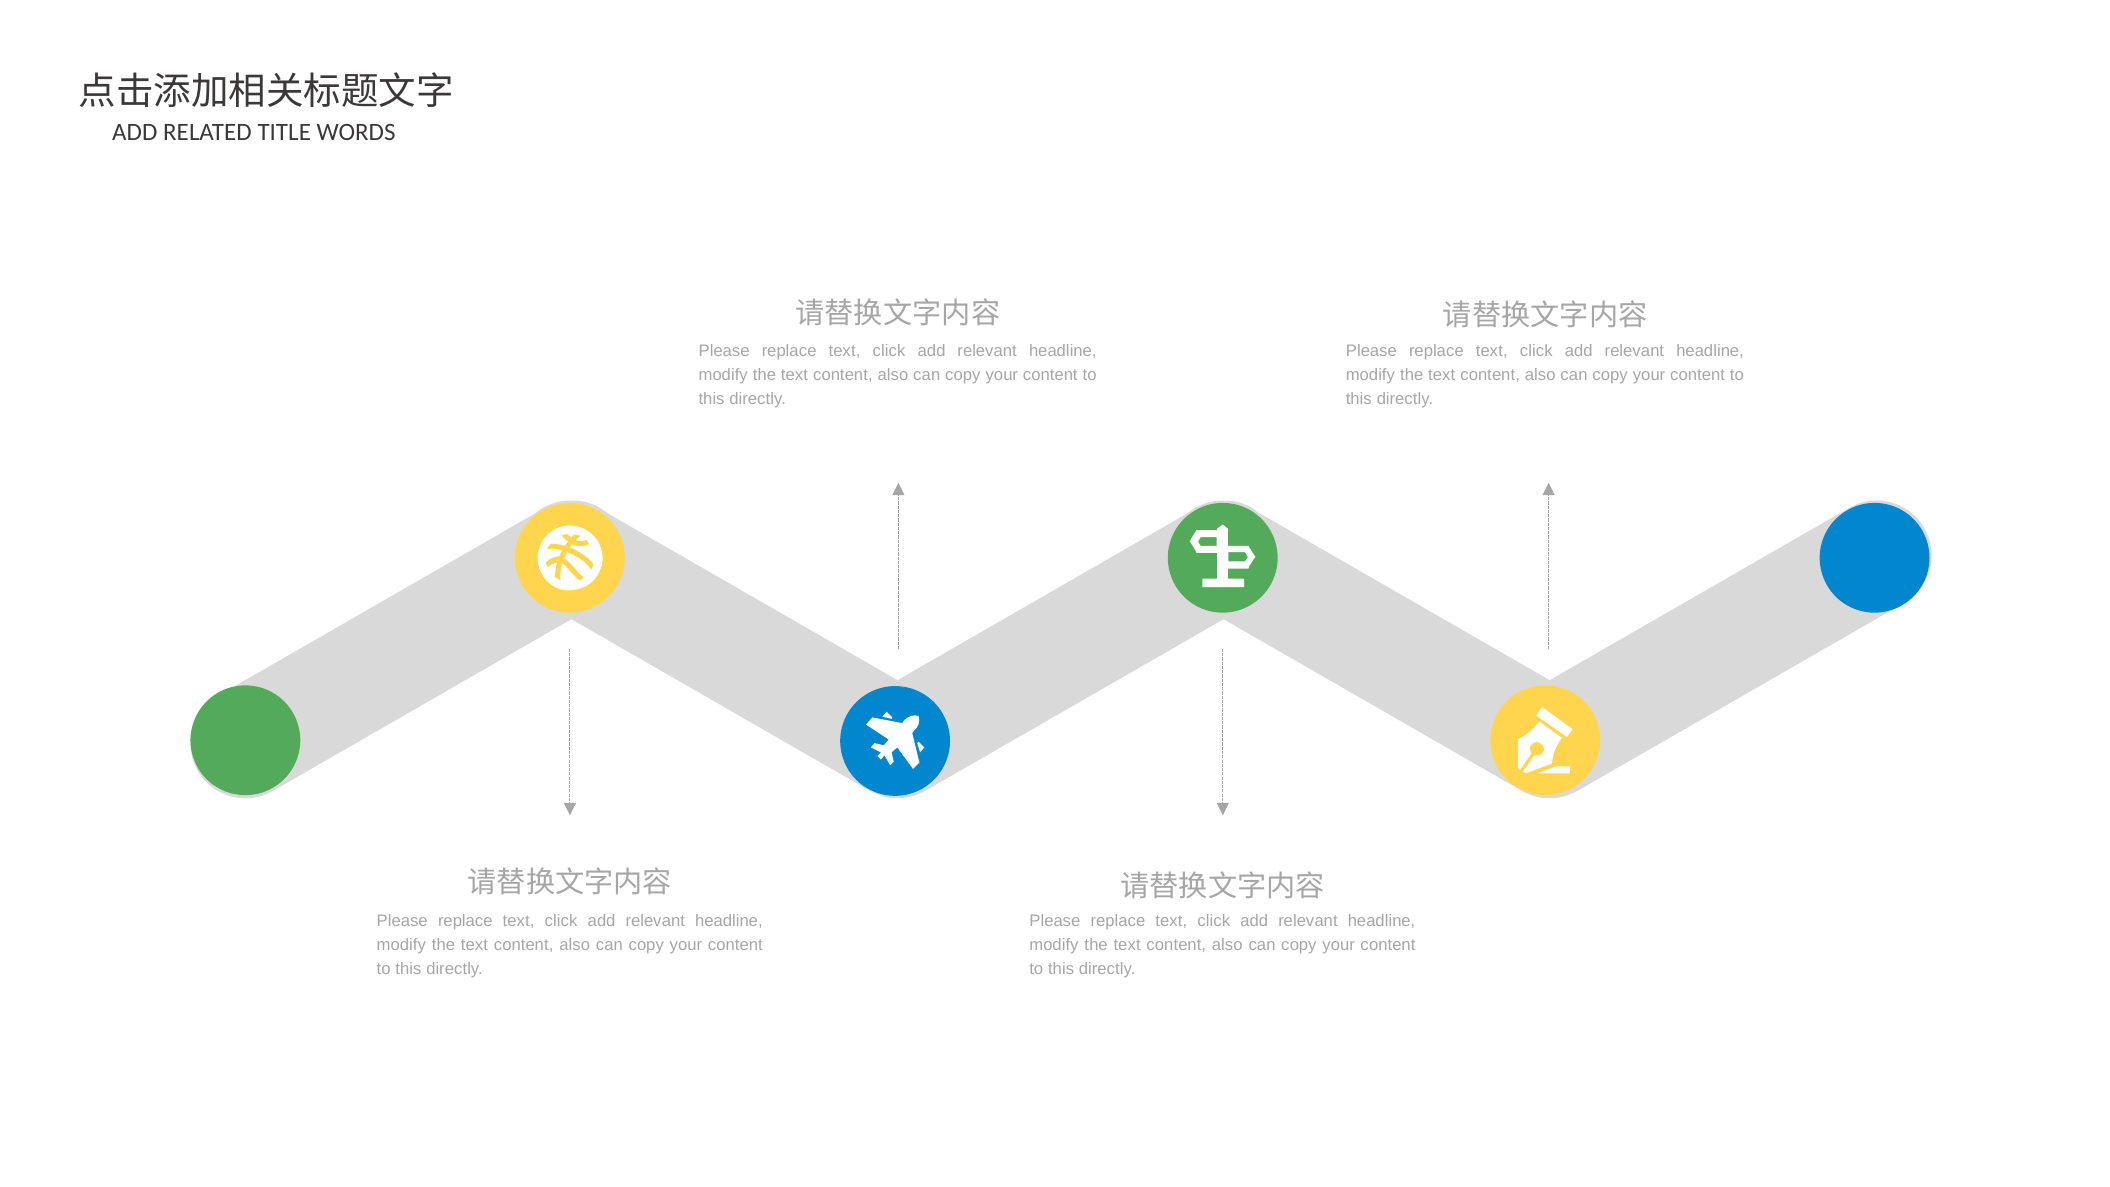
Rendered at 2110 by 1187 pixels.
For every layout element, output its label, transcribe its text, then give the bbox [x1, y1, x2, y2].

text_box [1014, 853, 1431, 985]
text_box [361, 849, 779, 985]
text_box 点击添加相关标题文字 [62, 59, 470, 121]
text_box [683, 280, 1113, 415]
text_box ADD RELATED TITLE WORDS [96, 107, 413, 154]
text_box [1331, 282, 1760, 415]
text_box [190, 268, 1930, 1030]
